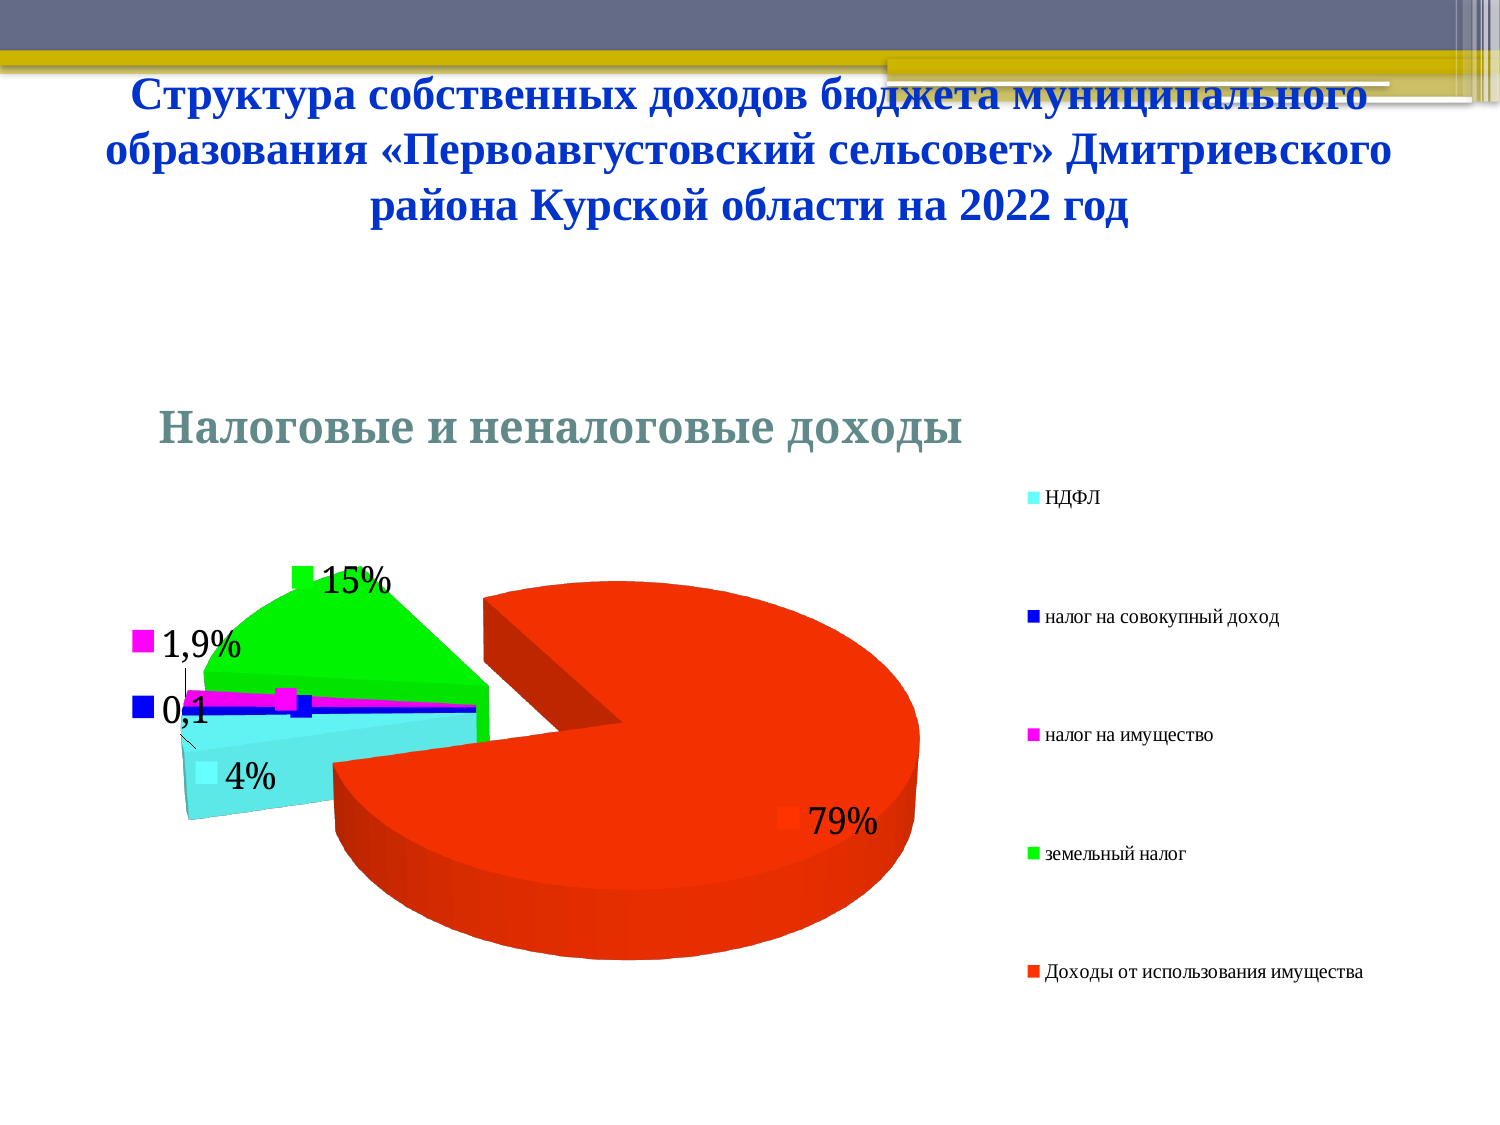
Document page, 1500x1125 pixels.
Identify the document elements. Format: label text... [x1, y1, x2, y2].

chart [74, 368, 1426, 1079]
title Структура собственных доходов бюджета муниципального образования «Первоавгустовский сельсовет» Дмитриевского района Курской области на 2022 год [75, 35, 1425, 258]
